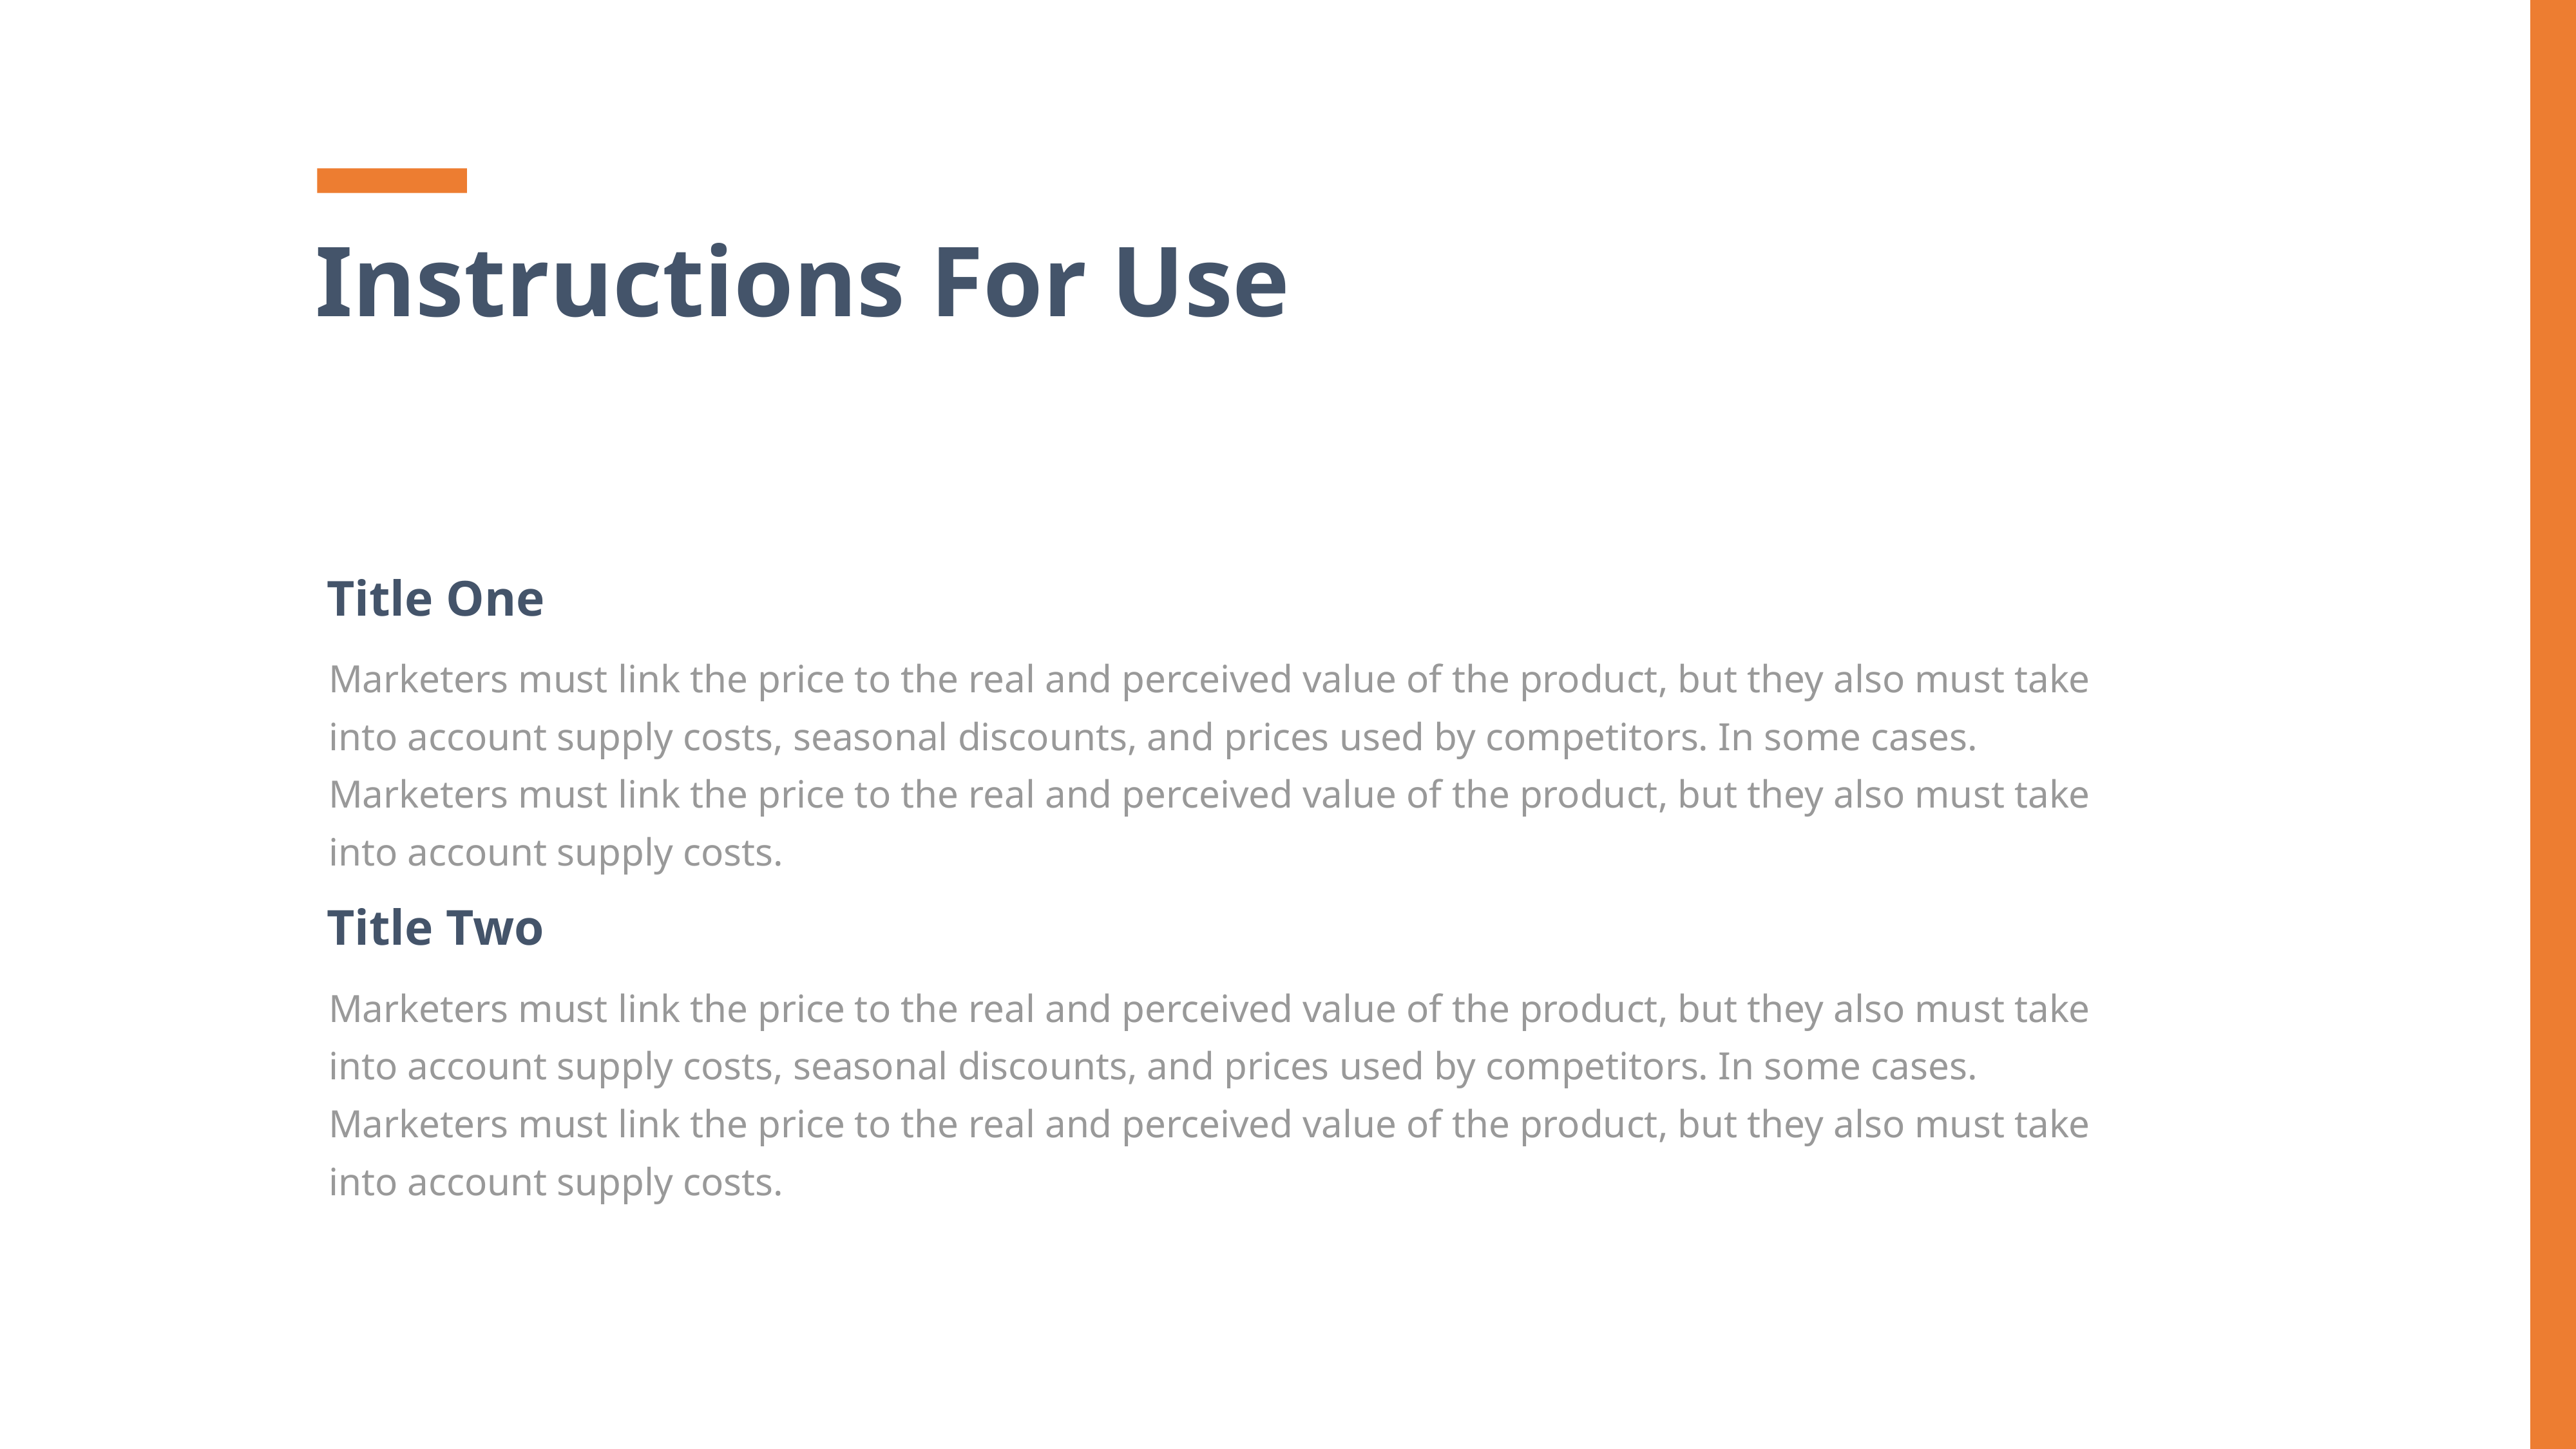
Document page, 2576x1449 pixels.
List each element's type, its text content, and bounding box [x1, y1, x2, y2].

text_box Instructions For Use [305, 214, 1389, 341]
text_box [316, 167, 468, 194]
text_box [2530, 0, 2576, 1449]
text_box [305, 563, 2168, 1153]
